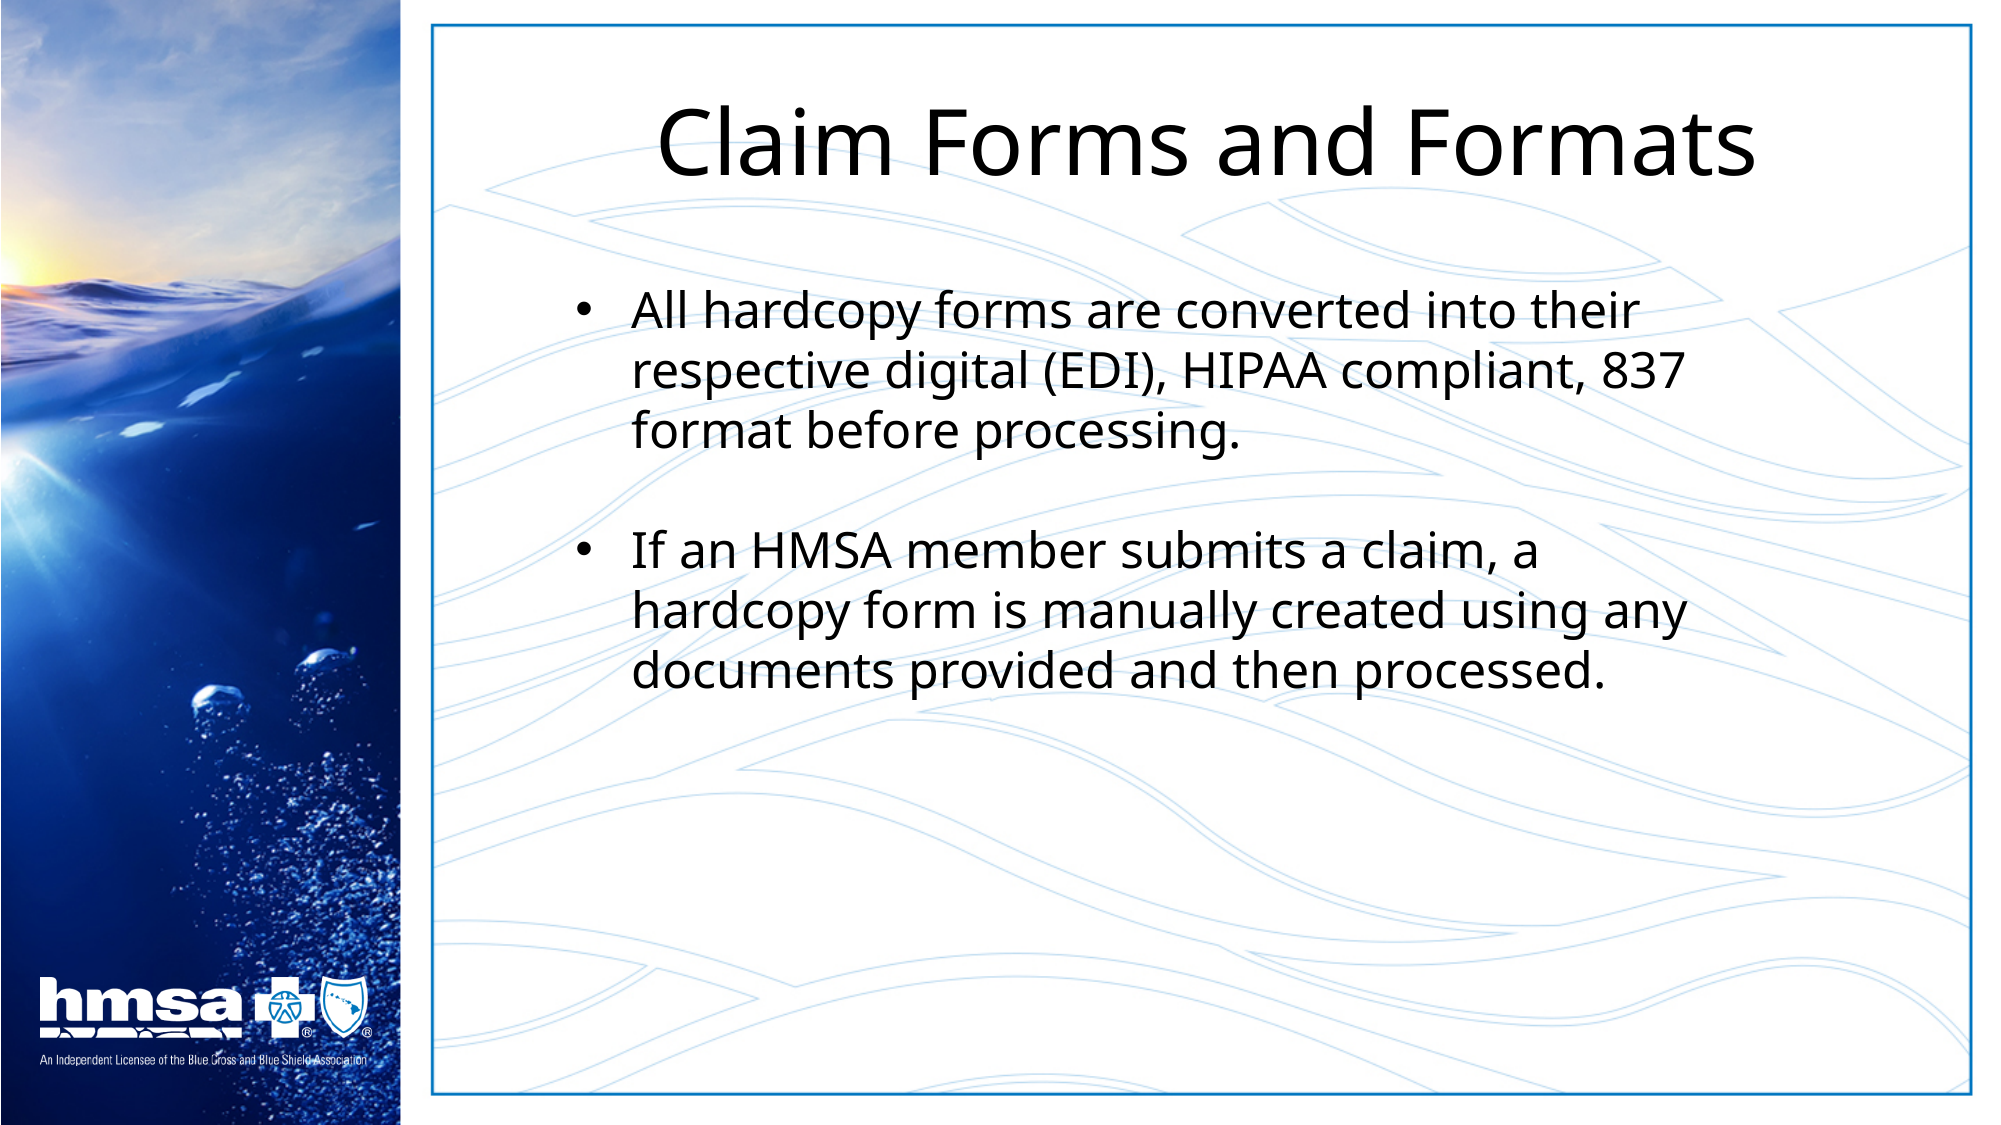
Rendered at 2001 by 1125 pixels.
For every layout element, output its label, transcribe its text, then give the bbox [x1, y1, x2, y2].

text_box All hardcopy forms are converted into their respective digital (EDI), HIPAA compliant, 837 format before processing. If an HMSA member submits a claim, a hardcopy form is manually created using any documents provided and then processed. [560, 270, 1772, 706]
picture [1, 0, 1999, 1125]
title Claim Forms and Formats [476, 45, 1939, 233]
